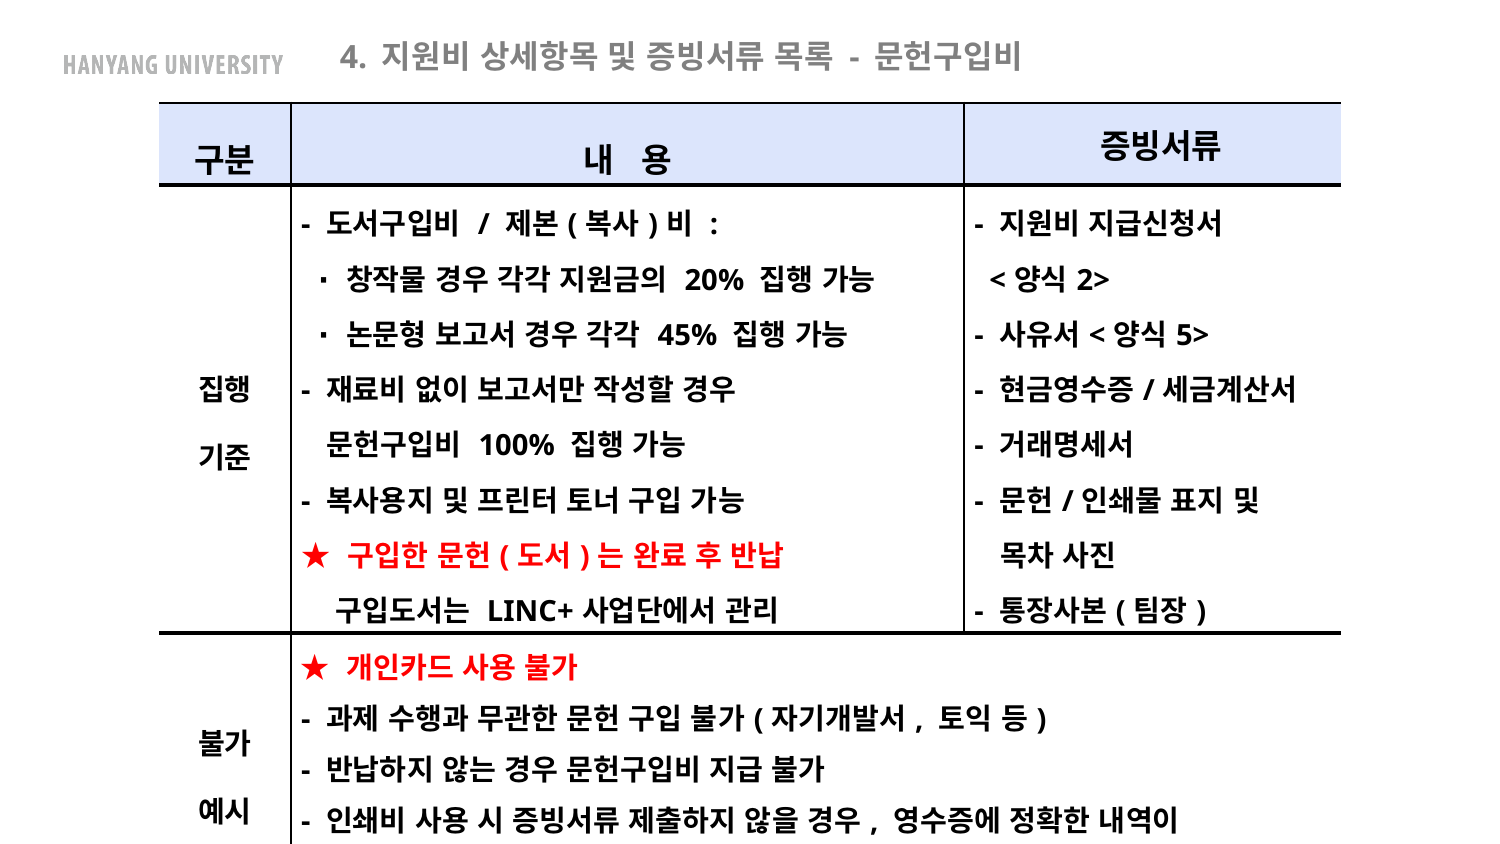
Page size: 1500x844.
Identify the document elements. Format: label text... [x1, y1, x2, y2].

picture [63, 55, 283, 75]
table_cell ★ 개인카드 사용 불가 - 과제 수행과 무관한 문헌 구입 불가(자기개발서, 토익 등) - 반납하지 않는 경우 문헌구입비 지급 불가 - 인쇄비 사용 시 증빙서류 제출하지 않을 경우, 영수증에 정확한 내역이 명시되어 있지 않을 경우 지급 불가 [292, 635, 1341, 844]
table_header 증빙서류 [965, 104, 1341, 183]
table_cell 집행 기준 [159, 187, 290, 631]
table_cell - 도서구입비 / 제본(복사)비 : ∙ 창작물 경우 각각 지원금의 20% 집행 가능 ∙ 논문형 보고서 경우 각각 45% 집행 가능 - 재료비 없이 보고서만 작성할 경우 문헌구입비 100% 집행 가능 - 복사용지 및 프린터 토너 구입 가능 ★ 구입한 문헌(도서)는 완료 후 반납 구입도서는 LINC+사업단에서 관리 [292, 187, 963, 631]
table_header 내 용 [292, 104, 963, 183]
table_cell - 지원비 지급신청서 <양식2> - 사유서<양식5> - 현금영수증/세금계산서 - 거래명세서 - 문헌/인쇄물 표지 및 목차 사진 - 통장사본(팀장) [965, 187, 1341, 631]
list 4. 지원비 상세항목 및 증빙서류 목록 - 문헌구입비 [324, 29, 1365, 83]
table_header 구분 [159, 104, 290, 183]
table_cell 불가 예시 [159, 635, 290, 844]
